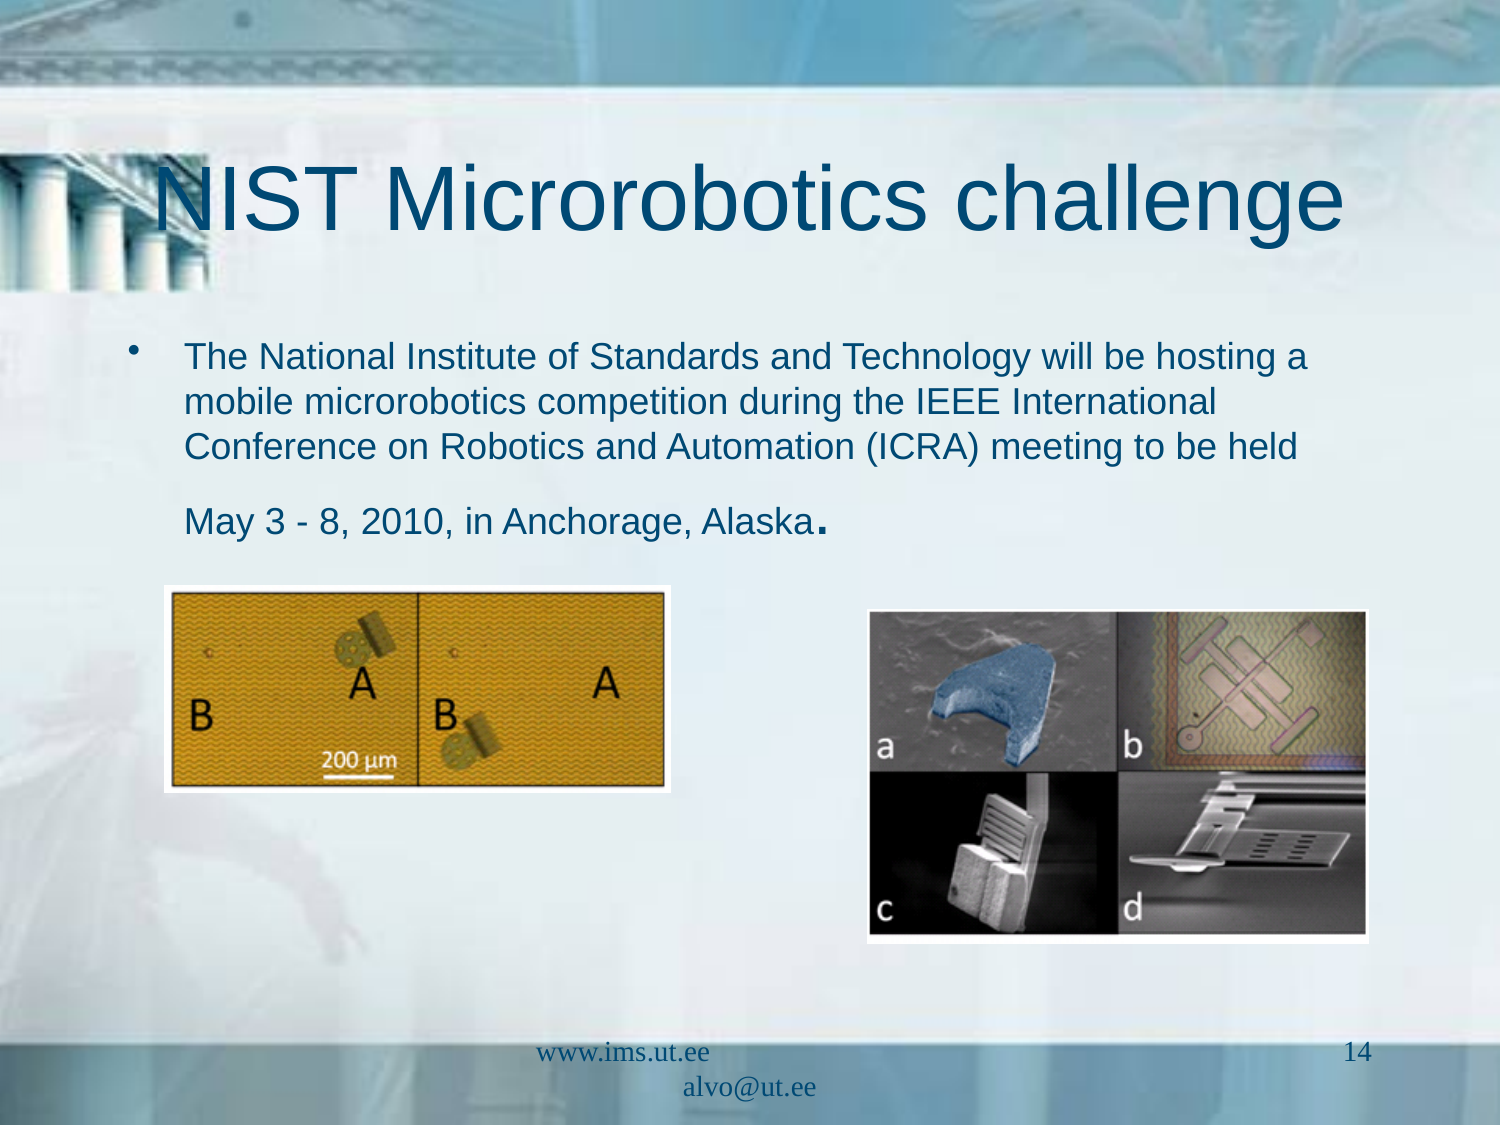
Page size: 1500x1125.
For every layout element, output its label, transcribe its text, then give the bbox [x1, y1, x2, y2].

list The National Institute of Standards and Technology will be hosting a mobile microrobotics competition during the IEEE International Conference on Robotics and Automation (ICRA) meeting to be held May 3 - 8, 2010, in Anchorage, Alaska. [112, 324, 1388, 1001]
slide_number 14 [1074, 1024, 1388, 1101]
title NIST Microrobotics challenge [112, 99, 1388, 288]
footer www.ims.ut.ee alvo@ut.ee [512, 1024, 988, 1101]
picture [0, 0, 1500, 1125]
